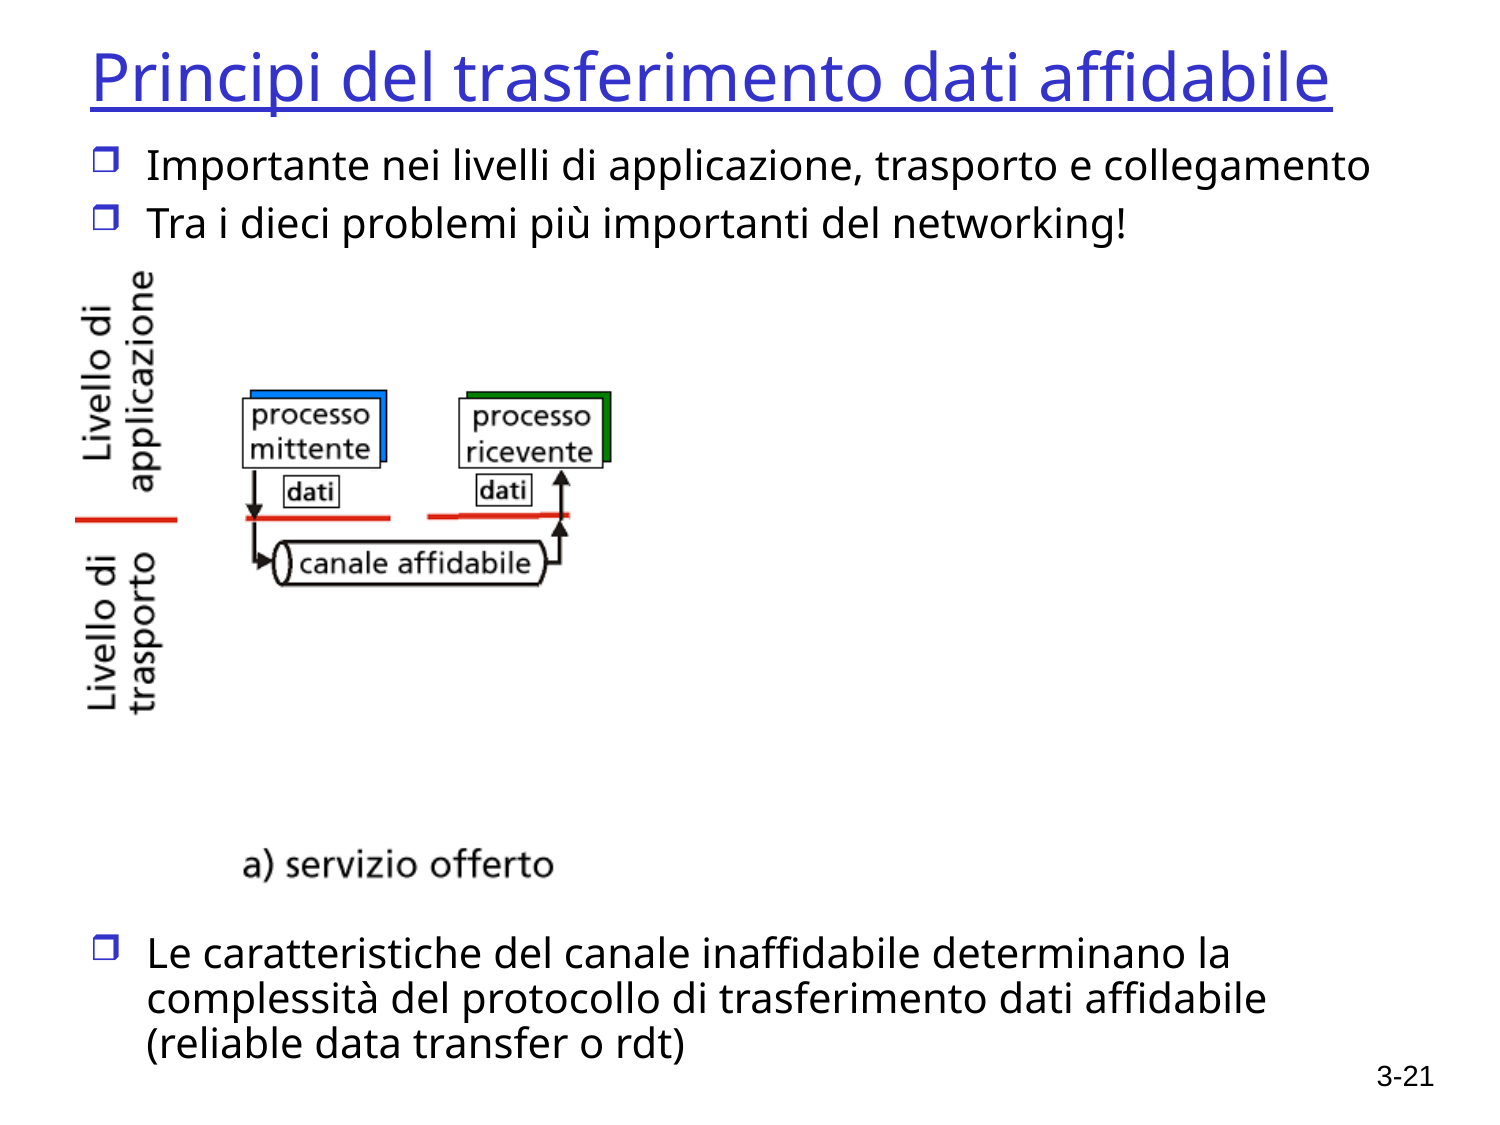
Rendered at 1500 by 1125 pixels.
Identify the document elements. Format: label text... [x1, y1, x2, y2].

list Importante nei livelli di applicazione, trasporto e collegamento Tra i dieci problemi più importanti del networking! [74, 131, 1401, 276]
slide_number 3-21 [1338, 1049, 1451, 1125]
list Le caratteristiche del canale inaffidabile determinano la complessità del protocollo di trasferimento dati affidabile (reliable data transfer o rdt) [74, 924, 1352, 1088]
title Principi del trasferimento dati affidabile [74, 24, 1438, 126]
picture [74, 265, 1350, 888]
